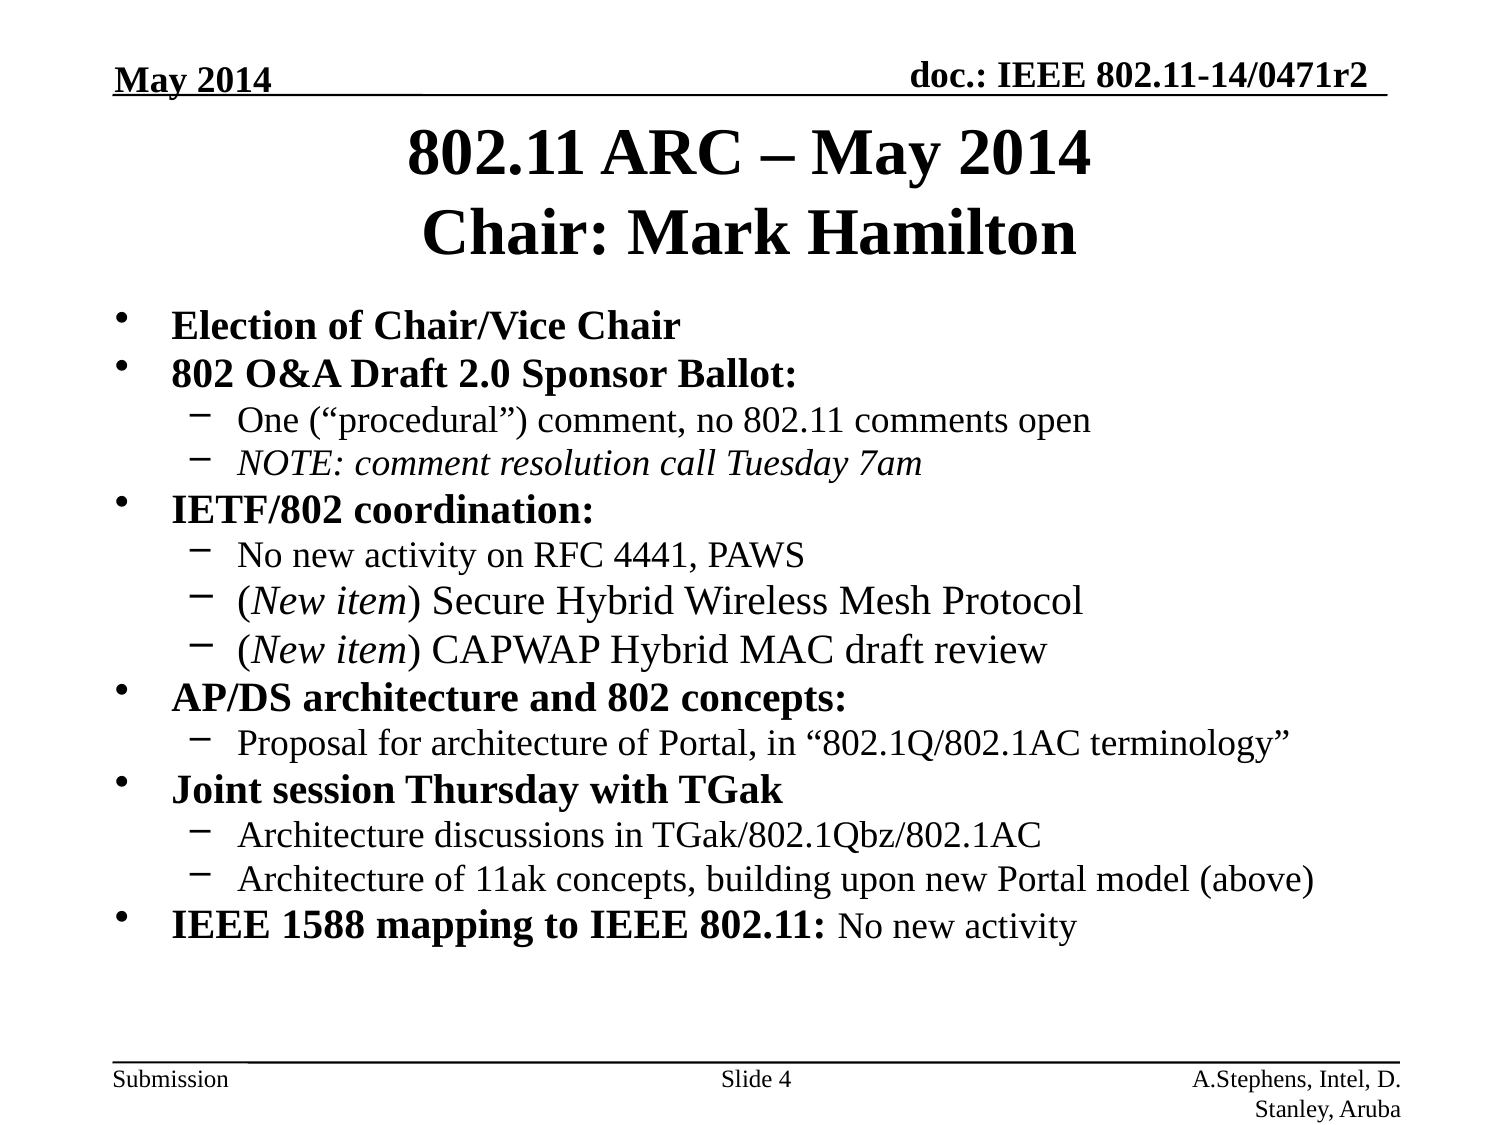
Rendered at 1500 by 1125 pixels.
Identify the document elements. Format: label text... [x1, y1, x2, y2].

list Election of Chair/Vice Chair 802 O&A Draft 2.0 Sponsor Ballot: One (“procedural”) comment, no 802.11 comments open NOTE: comment resolution call Tuesday 7am IETF/802 coordination: No new activity on RFC 4441, PAWS (New item) Secure Hybrid Wireless Mesh Protocol (New item) CAPWAP Hybrid MAC draft review AP/DS architecture and 802 concepts: Proposal for architecture of Portal, in “802.1Q/802.1AC terminology” Joint session Thursday with TGak Architecture discussions in TGak/802.1Qbz/802.1AC Architecture of 11ak concepts, building upon new Portal model (above) IEEE 1588 mapping to IEEE 802.11: No new activity [99, 299, 1400, 1038]
title 802.11 ARC – May 2014 Chair: Mark Hamilton [112, 137, 1388, 238]
footer A.Stephens, Intel, D. Stanley, Aruba [1110, 1062, 1402, 1093]
slide_number Slide 4 [712, 1062, 800, 1093]
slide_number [114, 54, 274, 100]
